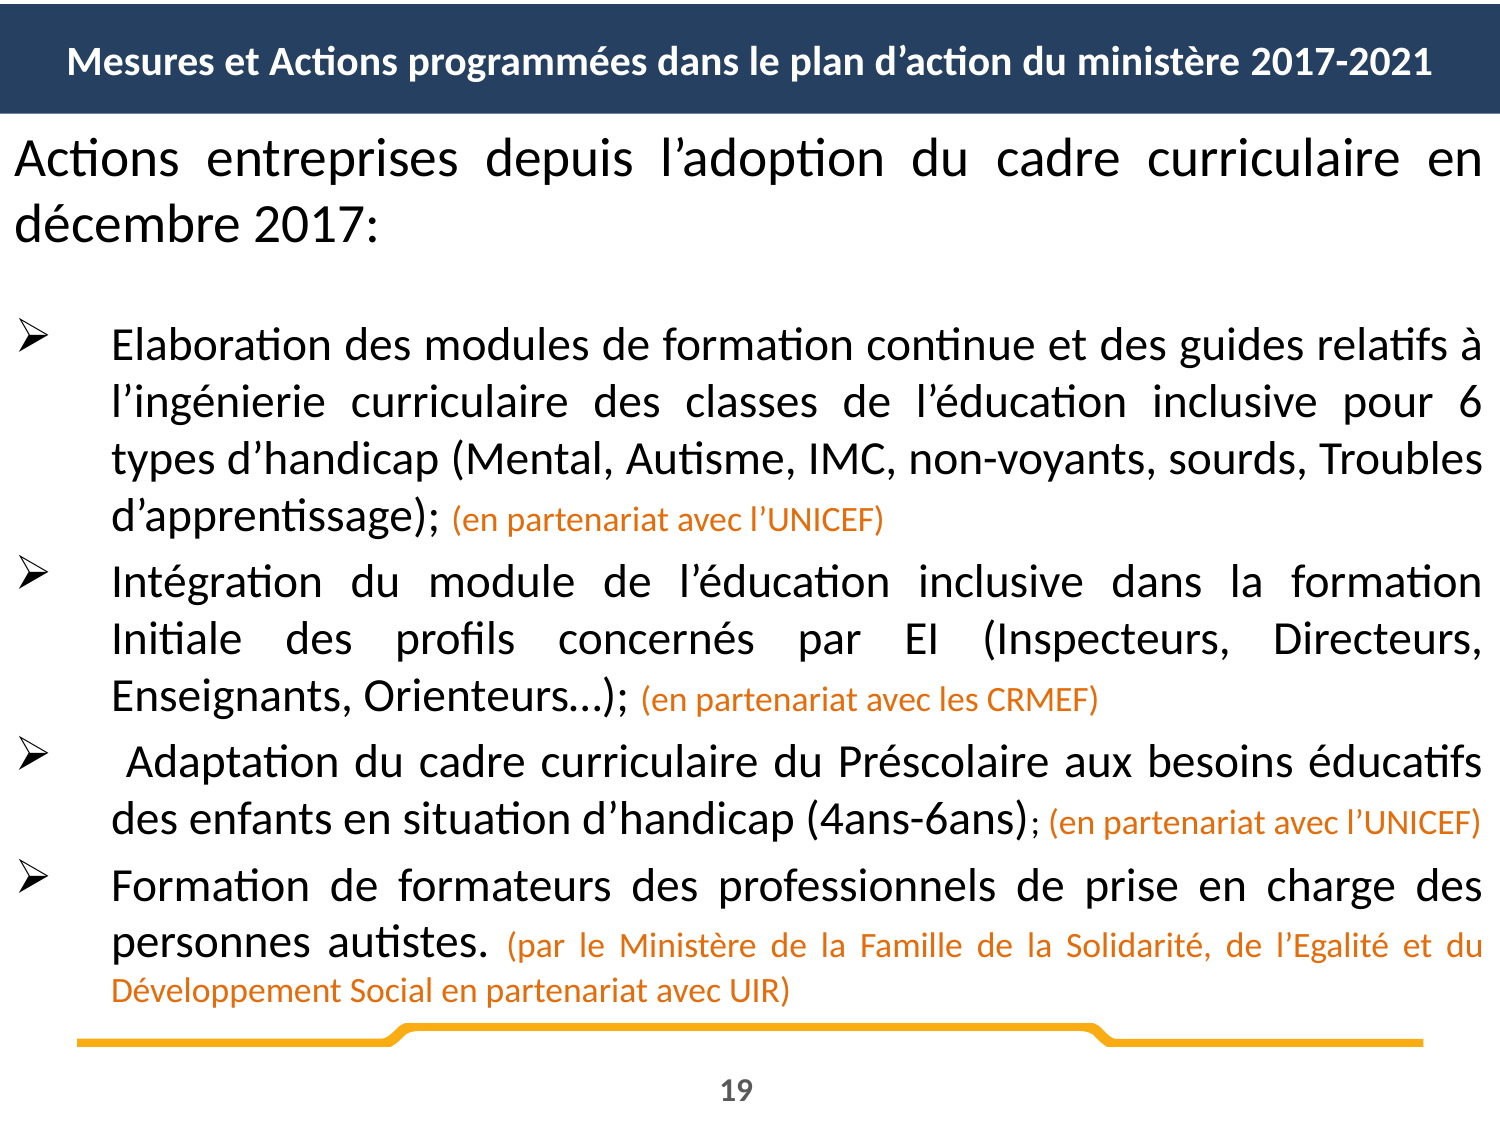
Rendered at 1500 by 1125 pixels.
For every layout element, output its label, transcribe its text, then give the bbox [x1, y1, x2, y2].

slide_number 19 [561, 1057, 911, 1118]
text_box Mesures et Actions programmées dans le plan d’action du ministère 2017-2021 [0, 4, 1500, 113]
text_box Actions entreprises depuis l’adoption du cadre curriculaire en décembre 2017: Elaboration des modules de formation continue et des guides relatifs à l’ingénierie curriculaire des classes de l’éducation inclusive pour 6 types d’handicap (Mental, Autisme, IMC, non-voyants, sourds, Troubles d’apprentissage); (en partenariat avec l’UNICEF) Intégration du module de l’éducation inclusive dans la formation Initiale des profils concernés par EI (Inspecteurs, Directeurs, Enseignants, Orienteurs…); (en partenariat avec les CRMEF) Adaptation du cadre curriculaire du Préscolaire aux besoins éducatifs des enfants en situation d’handicap (4ans-6ans); (en partenariat avec l’UNICEF) Formation de formateurs des professionnels de prise en charge des personnes autistes. (par le Ministère de la Famille de la Solidarité, de l’Egalité et du Développement Social en partenariat avec UIR) [0, 113, 1500, 1024]
